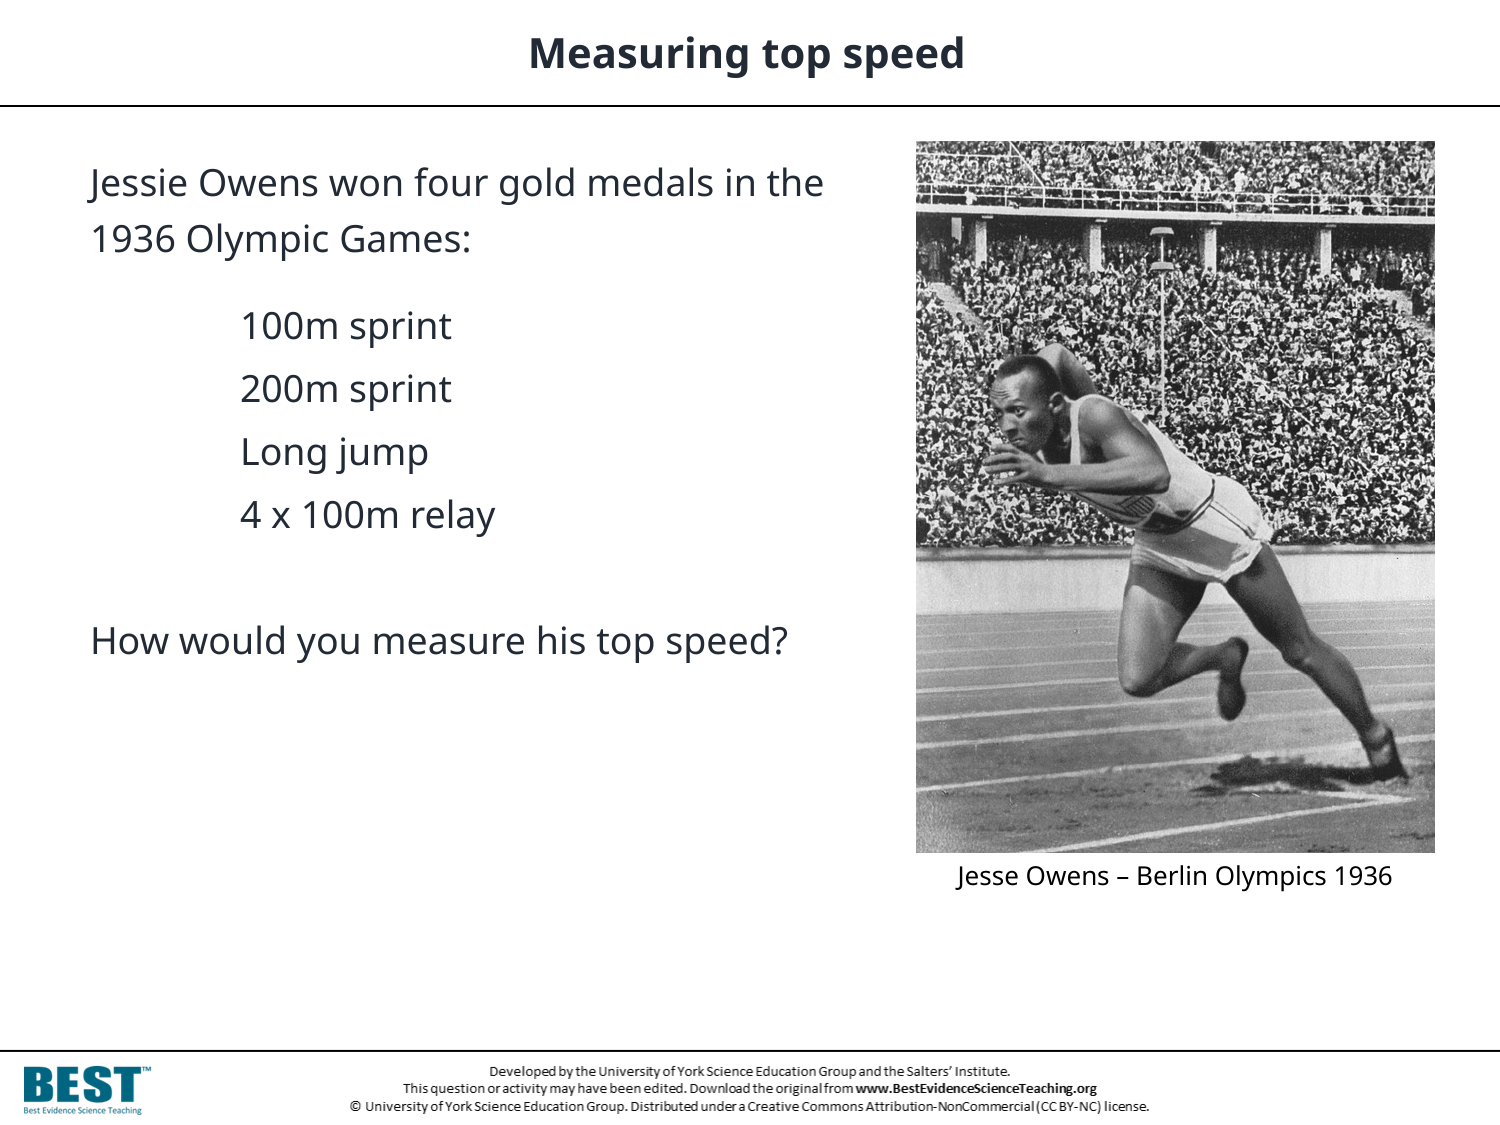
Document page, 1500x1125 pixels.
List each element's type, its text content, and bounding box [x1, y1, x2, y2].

text_box Measuring top speed [23, 4, 1471, 99]
picture [0, 105, 1500, 1125]
